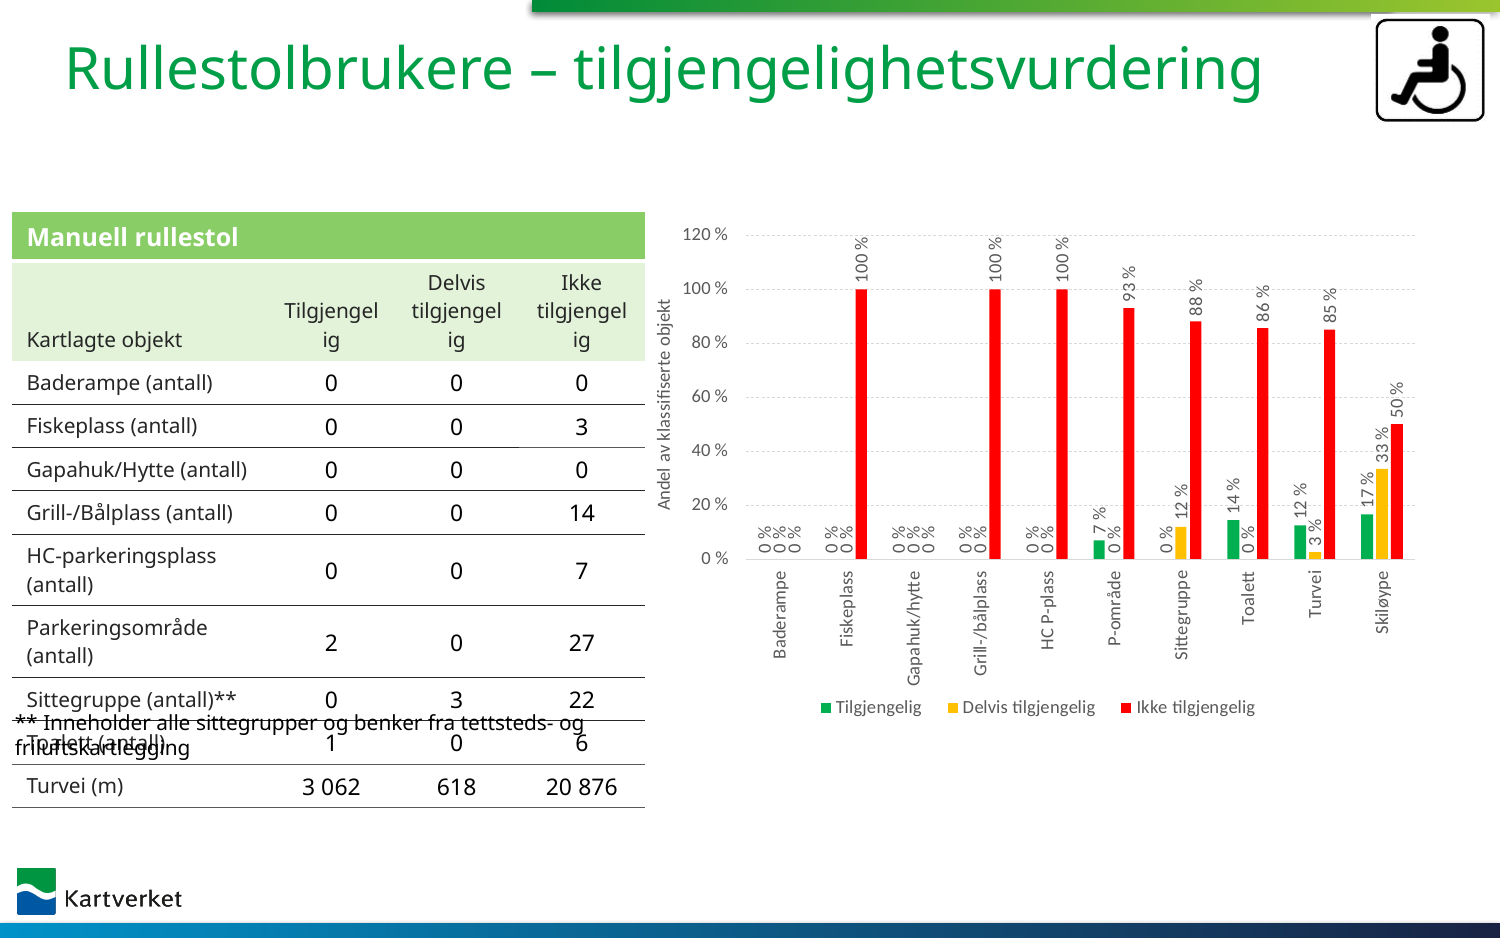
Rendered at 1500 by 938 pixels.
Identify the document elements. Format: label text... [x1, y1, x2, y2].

table_cell 27 [519, 606, 638, 677]
text_box Rullestolbrukere – tilgjengelighetsvurdering [49, 12, 1372, 109]
table_cell 0 [269, 405, 394, 447]
table_cell Grill-/Bålplass (antall) [12, 491, 269, 534]
table_cell 0 [394, 448, 519, 490]
table_cell 0 [394, 606, 519, 677]
table_cell 7 [519, 535, 638, 605]
table_cell 618 [394, 768, 519, 807]
table_cell 0 [269, 535, 394, 605]
table_cell Delvis tilgjengelig [394, 263, 519, 361]
table_header Manuell rullestol [12, 212, 645, 259]
table_cell Baderampe (antall) [12, 361, 269, 404]
table_cell Gapahuk/Hytte (antall) [12, 448, 269, 490]
table_cell Tilgjengelig [269, 263, 394, 361]
table_cell 3 [394, 678, 519, 702]
table_cell 0 [519, 448, 638, 490]
table_cell 3 062 [269, 768, 394, 807]
table_cell Sittegruppe (antall)** [12, 678, 269, 702]
table_cell Ikke tilgjengelig [519, 263, 638, 361]
table_cell 0 [269, 361, 394, 404]
table_cell Kartlagte objekt [12, 263, 269, 361]
table_cell 0 [269, 678, 394, 702]
picture [1371, 13, 1491, 127]
table_cell HC-parkeringsplass (antall) [12, 535, 269, 605]
table_cell 22 [519, 678, 638, 702]
table_cell Parkeringsområde (antall) [12, 606, 269, 677]
table_cell 0 [394, 361, 519, 404]
table_cell 0 [269, 448, 394, 490]
table_cell 0 [394, 491, 519, 534]
table_cell 0 [394, 405, 519, 447]
table_cell 20 876 [519, 768, 645, 807]
table_cell 0 [269, 491, 394, 534]
table_cell 3 [519, 405, 638, 447]
table_cell 0 [394, 535, 519, 605]
table_cell 14 [519, 491, 638, 534]
table_cell 0 [519, 361, 638, 404]
table_cell 2 [269, 606, 394, 677]
table_cell Fiskeplass (antall) [12, 405, 269, 447]
text_box ** Inneholder alle sittegrupper og benker fra tettsteds- og friluftskartlegging [0, 702, 745, 768]
picture [643, 218, 1426, 728]
table_cell Turvei (m) [12, 768, 269, 807]
